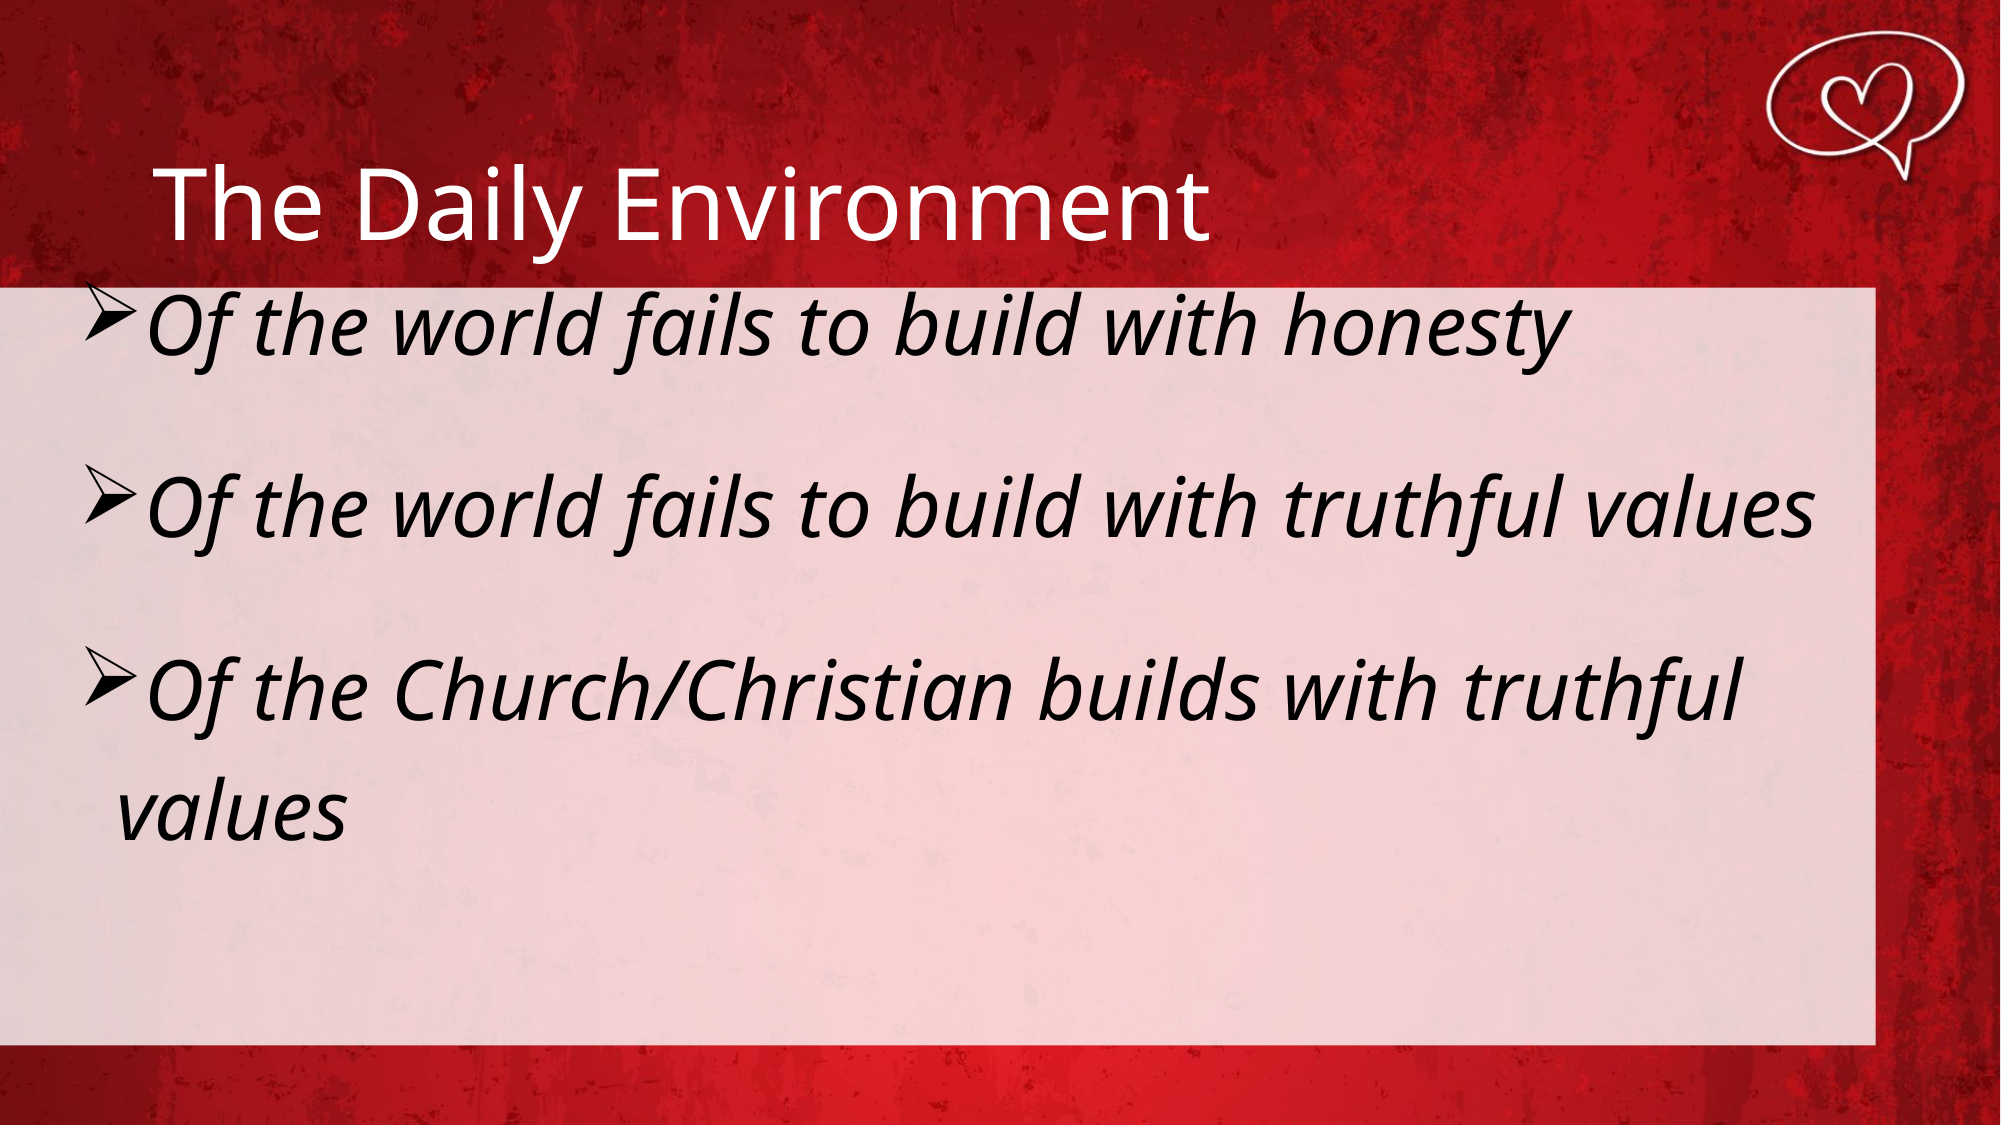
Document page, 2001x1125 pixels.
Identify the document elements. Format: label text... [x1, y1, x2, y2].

title The Daily Environment [137, 59, 1863, 271]
picture [0, 0, 2001, 1125]
list Of the world fails to build with honesty Of the world fails to build with truthful values Of the Church/Christian builds with truthful values [63, 196, 1844, 913]
